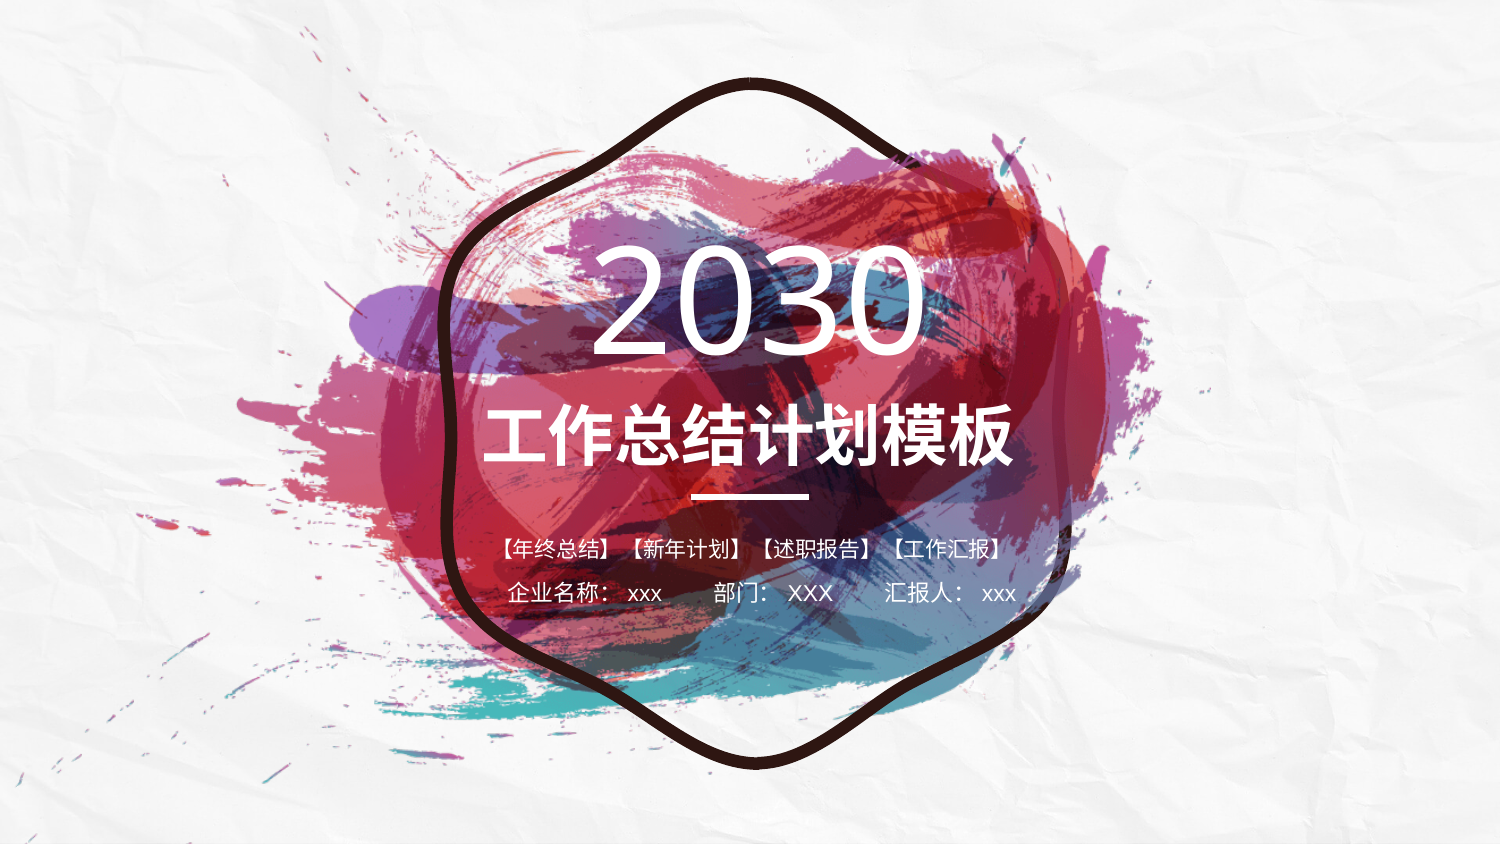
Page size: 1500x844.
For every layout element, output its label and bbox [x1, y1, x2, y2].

picture [0, 0, 1211, 844]
